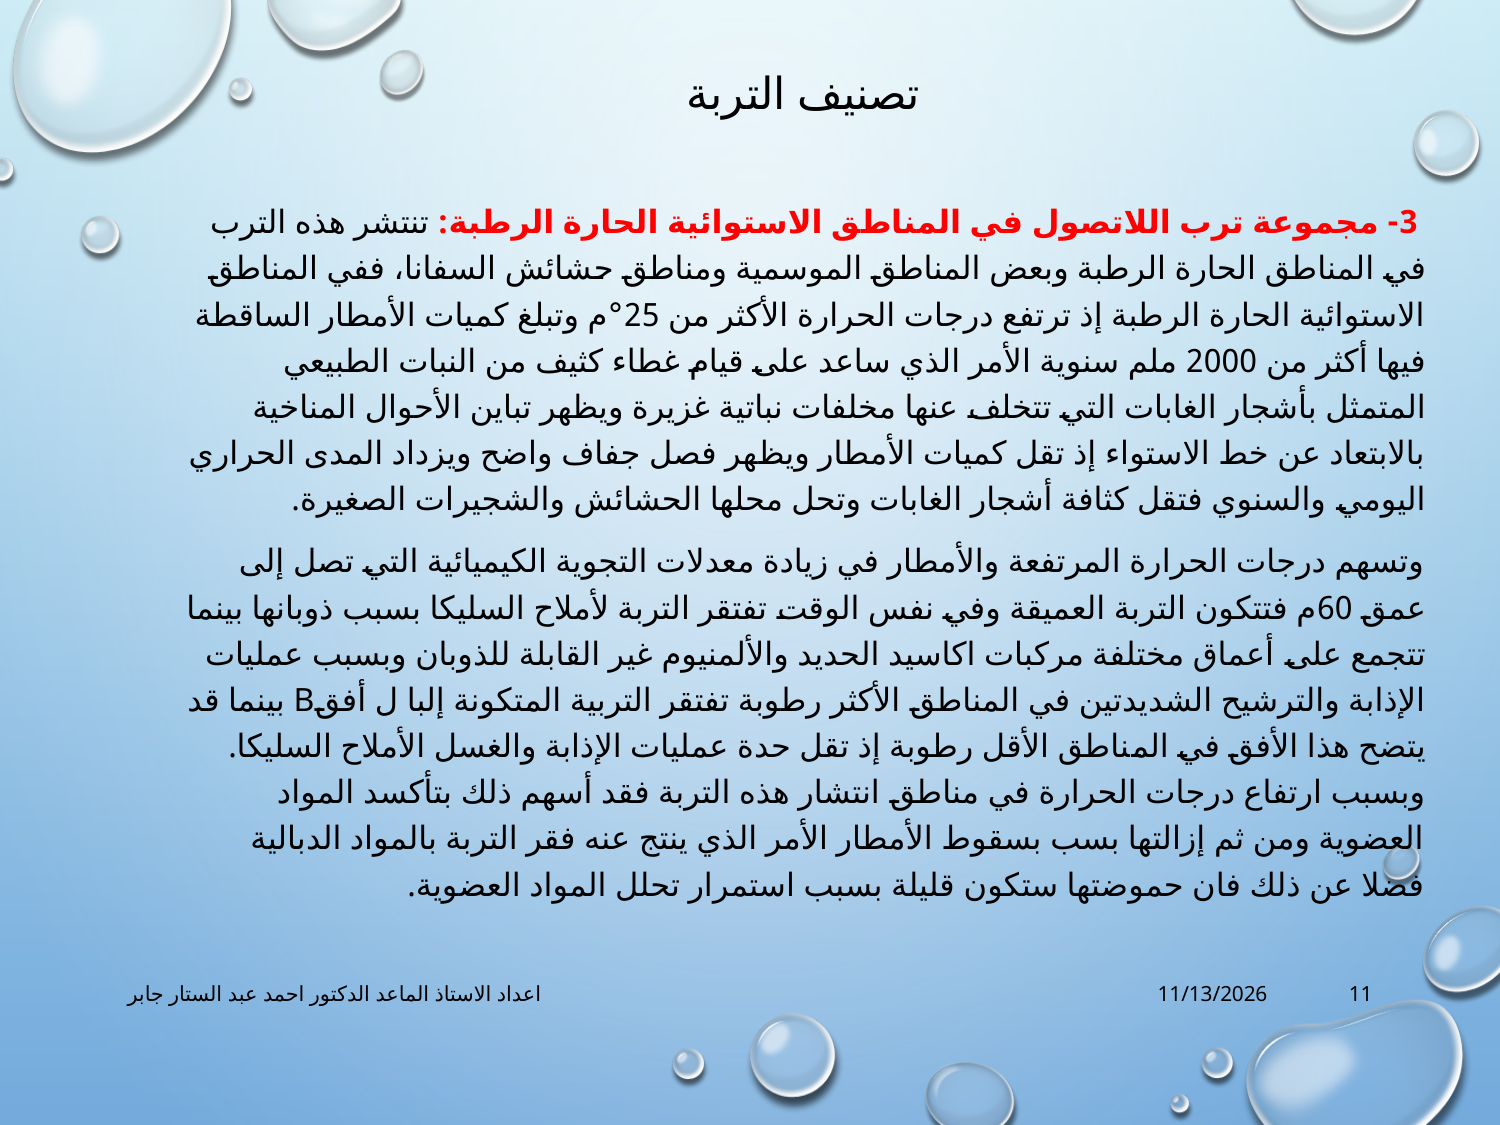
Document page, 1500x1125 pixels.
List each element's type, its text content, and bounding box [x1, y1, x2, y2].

slide_number 11 [1293, 965, 1388, 1025]
title تصنيف التربة [620, 63, 987, 127]
footer اعداد الاستاذ الماعد الدكتور احمد عبد الستار جابر [112, 965, 934, 1025]
picture [0, 0, 1500, 1125]
list 3- مجموعة ترب اللاتصول في المناطق الاستوائية الحارة الرطبة: تنتشر هذه الترب في المناطق الحارة الرطبة وبعض المناطق الموسمية ومناطق حشائش السفانا، ففي المناطق الاستوائية الحارة الرطبة إذ ترتفع درجات الحرارة الأكثر من 25°م وتبلغ كميات الأمطار الساقطة فيها أكثر من 2000 ملم سنوية الأمر الذي ساعد على قيام غطاء كثيف من النبات الطبيعي المتمثل بأشجار الغابات التي تتخلف عنها مخلفات نباتية غزيرة ويظهر تباين الأحوال المناخية بالابتعاد عن خط الاستواء إذ تقل كميات الأمطار ويظهر فصل جفاف واضح ويزداد المدى الحراري اليومي والسنوي فتقل كثافة أشجار الغابات وتحل محلها الحشائش والشجيرات الصغيرة. وتسهم درجات الحرارة المرتفعة والأمطار في زيادة معدلات التجوية الكيميائية التي تصل إلى عمق 60م فتتكون التربة العميقة وفي نفس الوقت تفتقر التربة لأملاح السليكا بسبب ذوبانها بينما تتجمع على أعماق مختلفة مركبات اكاسيد الحديد والألمنيوم غير القابلة للذوبان وبسبب عمليات الإذابة والترشيح الشديدتين في المناطق الأكثر رطوبة تفتقر التربية المتكونة إلبا ل أفقB بينما قد يتضح هذا الأفق في المناطق الأقل رطوبة إذ تقل حدة عمليات الإذابة والغسل الأملاح السليكا. وبسبب ارتفاع درجات الحرارة في مناطق انتشار هذه التربة فقد أسهم ذلك بتأكسد المواد العضوية ومن ثم إزالتها بسب بسقوط الأمطار الأمر الذي ينتج عنه فقر التربة بالمواد الدبالية فضلا عن ذلك فان حموضتها ستكون قليلة بسبب استمرار تحلل المواد العضوية. [166, 186, 1442, 966]
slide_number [944, 965, 1283, 1025]
